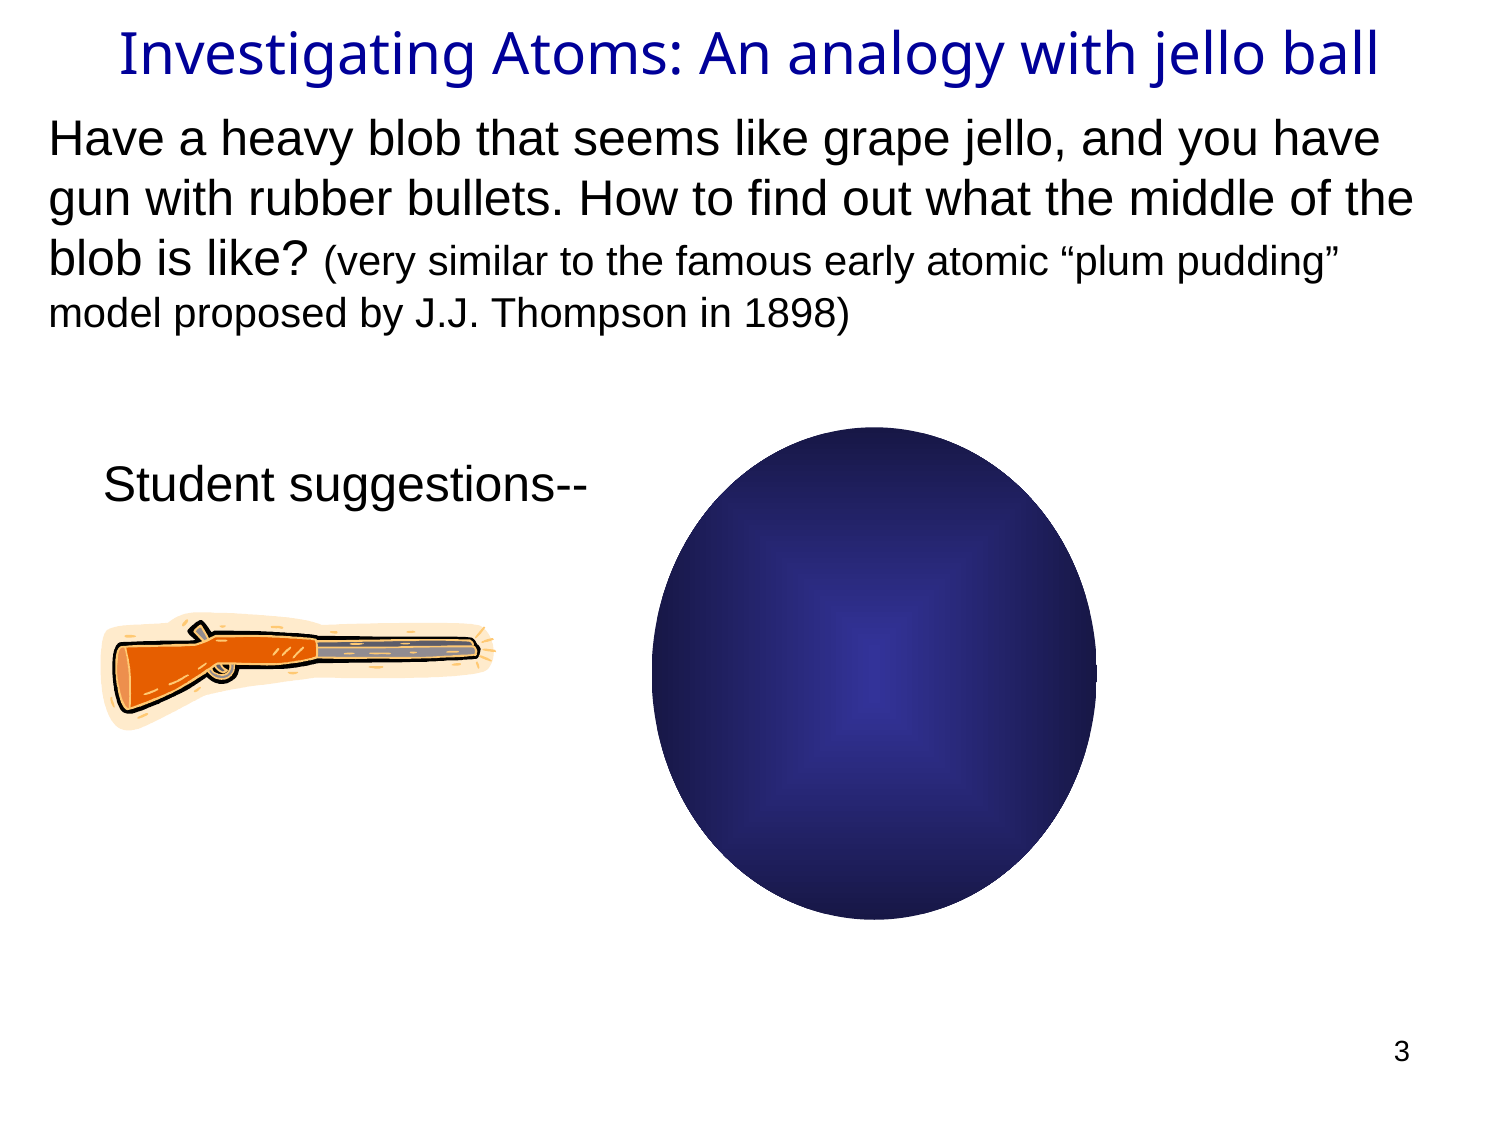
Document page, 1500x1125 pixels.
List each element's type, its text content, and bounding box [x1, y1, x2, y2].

slide_number 3 [1074, 1024, 1426, 1103]
text_box [651, 427, 1097, 920]
picture [98, 608, 501, 735]
text_box Investigating Atoms: An analogy with jello ball [104, 8, 1396, 94]
text_box Have a heavy blob that seems like grape jello, and you have gun with rubber bullets. How to find out what the middle of the blob is like? (very similar to the famous early atomic “plum pudding” model proposed by J.J. Thompson in 1898) [33, 98, 1446, 343]
text_box Student suggestions-- [88, 443, 605, 519]
